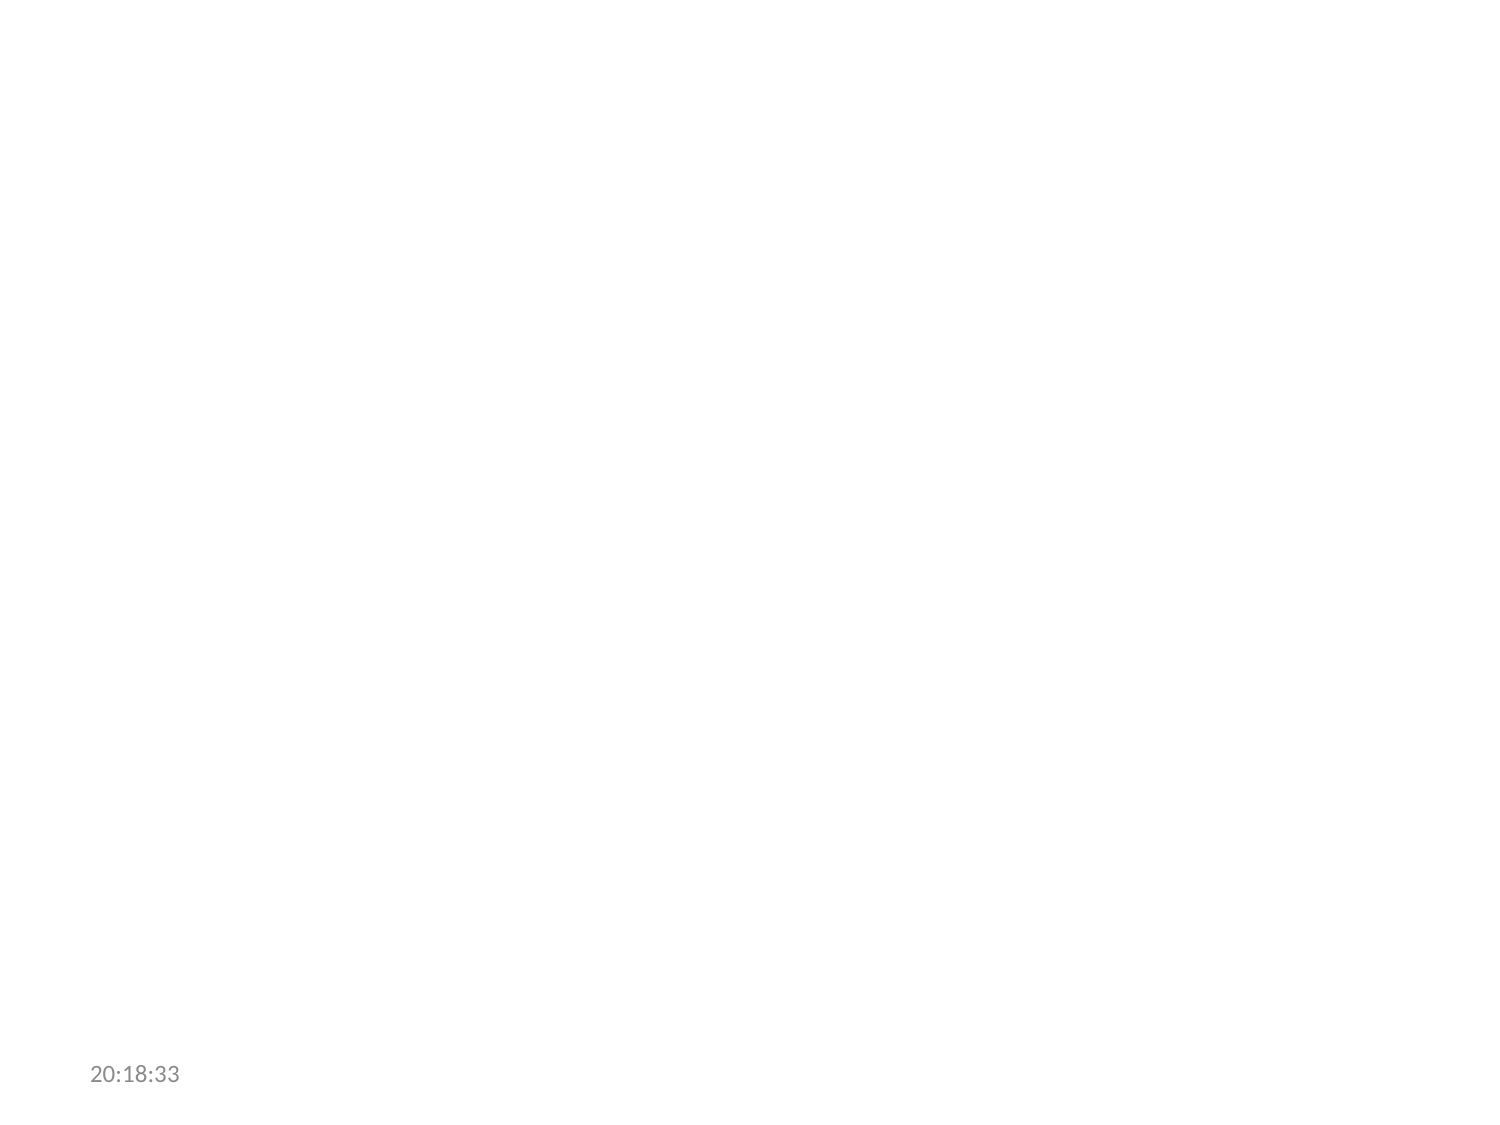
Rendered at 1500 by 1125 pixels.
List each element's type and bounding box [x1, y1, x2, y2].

slide_number [75, 1042, 425, 1103]
